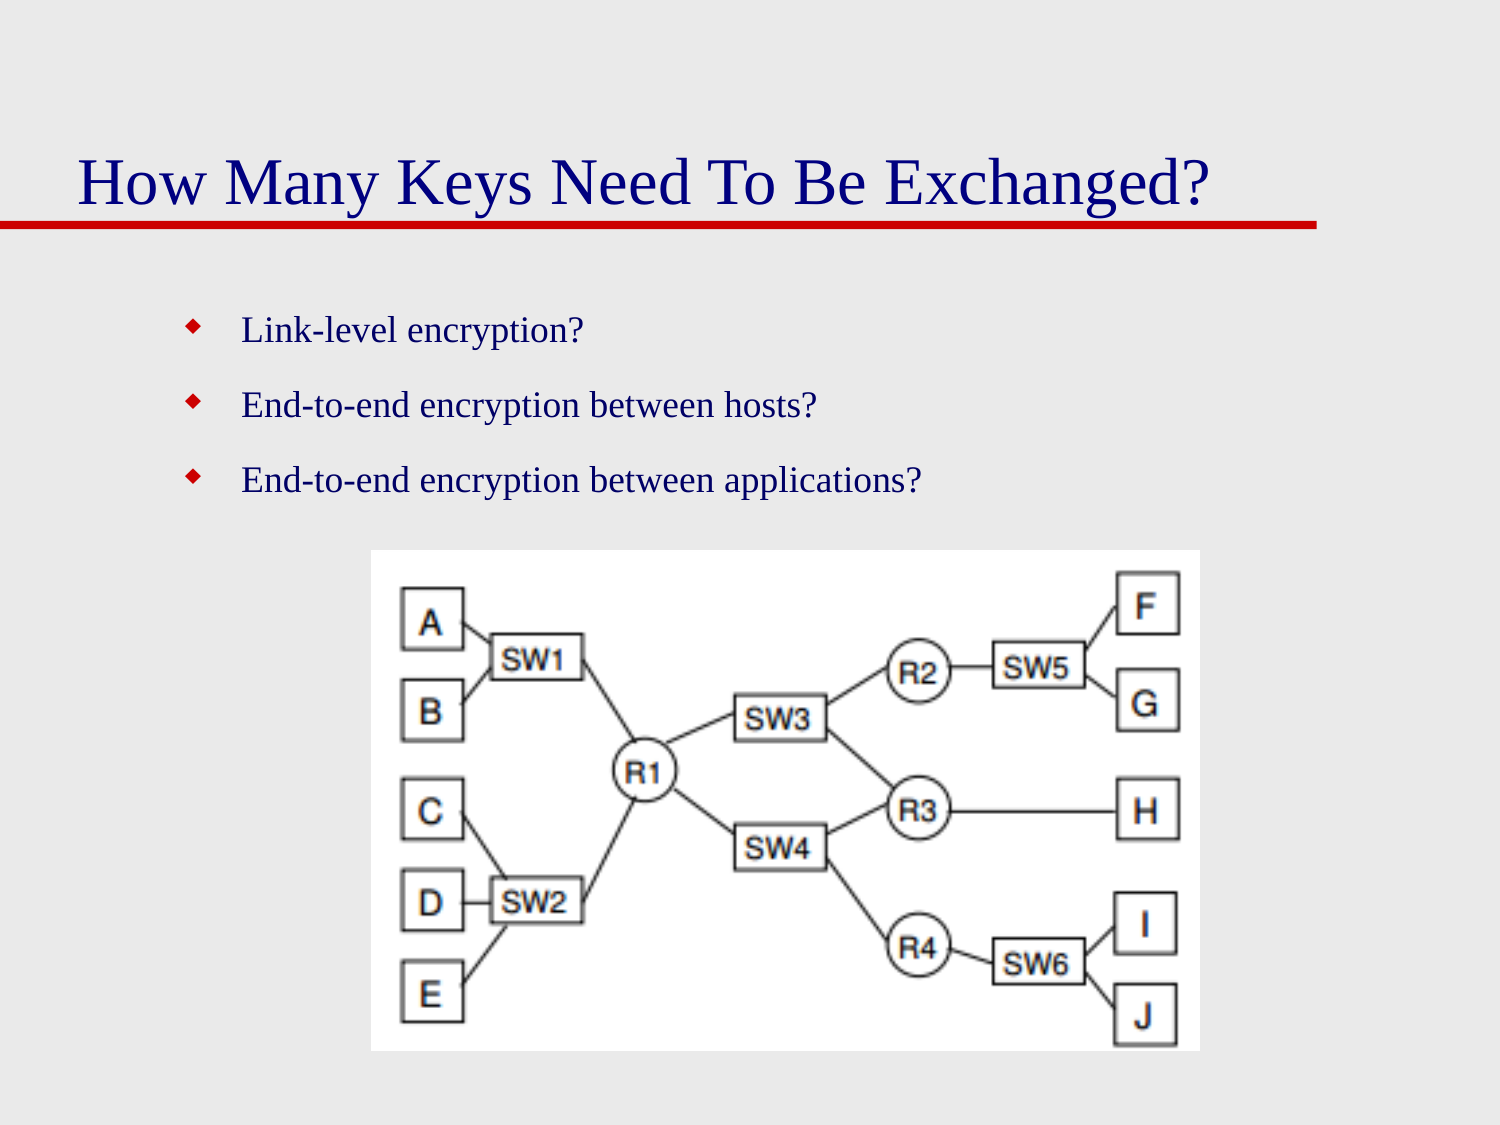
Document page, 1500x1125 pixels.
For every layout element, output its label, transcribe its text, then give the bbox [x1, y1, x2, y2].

title How Many Keys Need To Be Exchanged? [62, 43, 1338, 226]
list Link-level encryption? End-to-end encryption between hosts? End-to-end encryption between applications? [169, 274, 1438, 951]
picture [371, 550, 1200, 1051]
